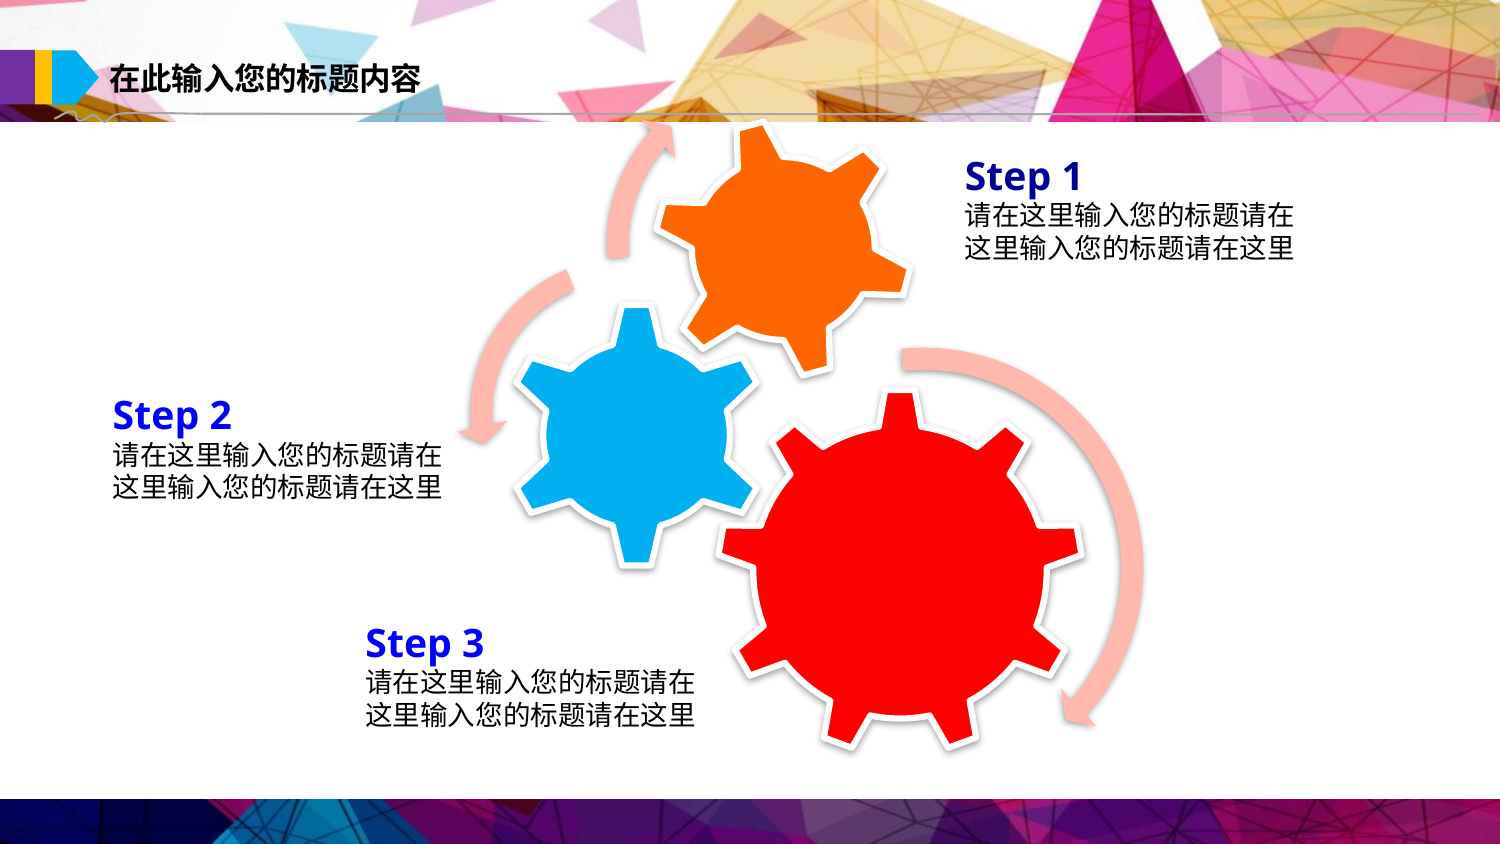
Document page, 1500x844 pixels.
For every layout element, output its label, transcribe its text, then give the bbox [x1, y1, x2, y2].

text_box Step 2 请在这里输入您的标题请在这里输入您的标题请在这里 [97, 383, 462, 544]
picture [0, 0, 1500, 122]
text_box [54, 111, 1479, 123]
picture [355, 833, 363, 844]
text_box [715, 386, 1085, 751]
picture [0, 799, 337, 844]
text_box [513, 301, 760, 569]
text_box [653, 130, 914, 379]
text_box [901, 347, 1144, 727]
picture [345, 812, 356, 831]
text_box 在此输入您的标题内容 [103, 54, 608, 103]
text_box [0, 49, 100, 105]
picture [347, 799, 1500, 844]
text_box [606, 130, 676, 259]
text_box [462, 269, 575, 445]
text_box Step 1 请在这里输入您的标题请在这里输入您的标题请在这里 [949, 144, 1314, 272]
text_box Step 3 请在这里输入您的标题请在这里输入您的标题请在这里 [350, 610, 715, 771]
